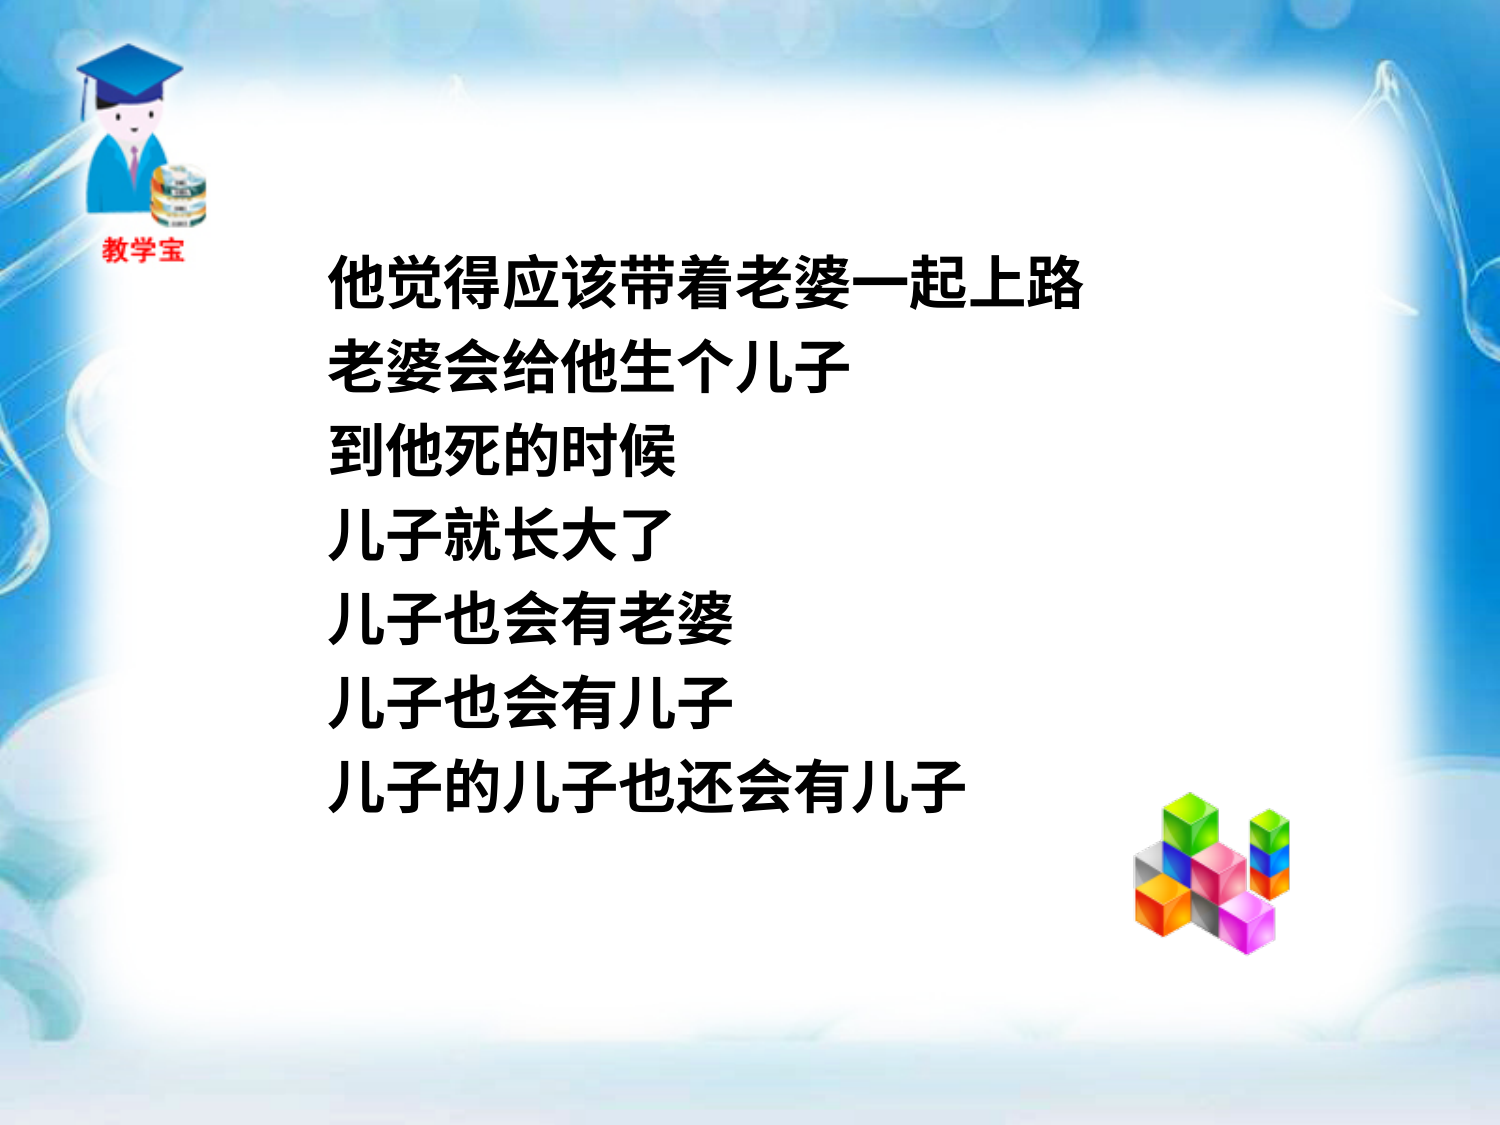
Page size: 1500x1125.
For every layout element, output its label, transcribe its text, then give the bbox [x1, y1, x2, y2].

text_box 他觉得应该带着老婆一起上路 老婆会给他生个儿子 到他死的时候 儿子就长大了 儿子也会有老婆 儿子也会有儿子 儿子的儿子也还会有儿子 [312, 224, 1300, 828]
picture [0, 0, 1500, 1125]
